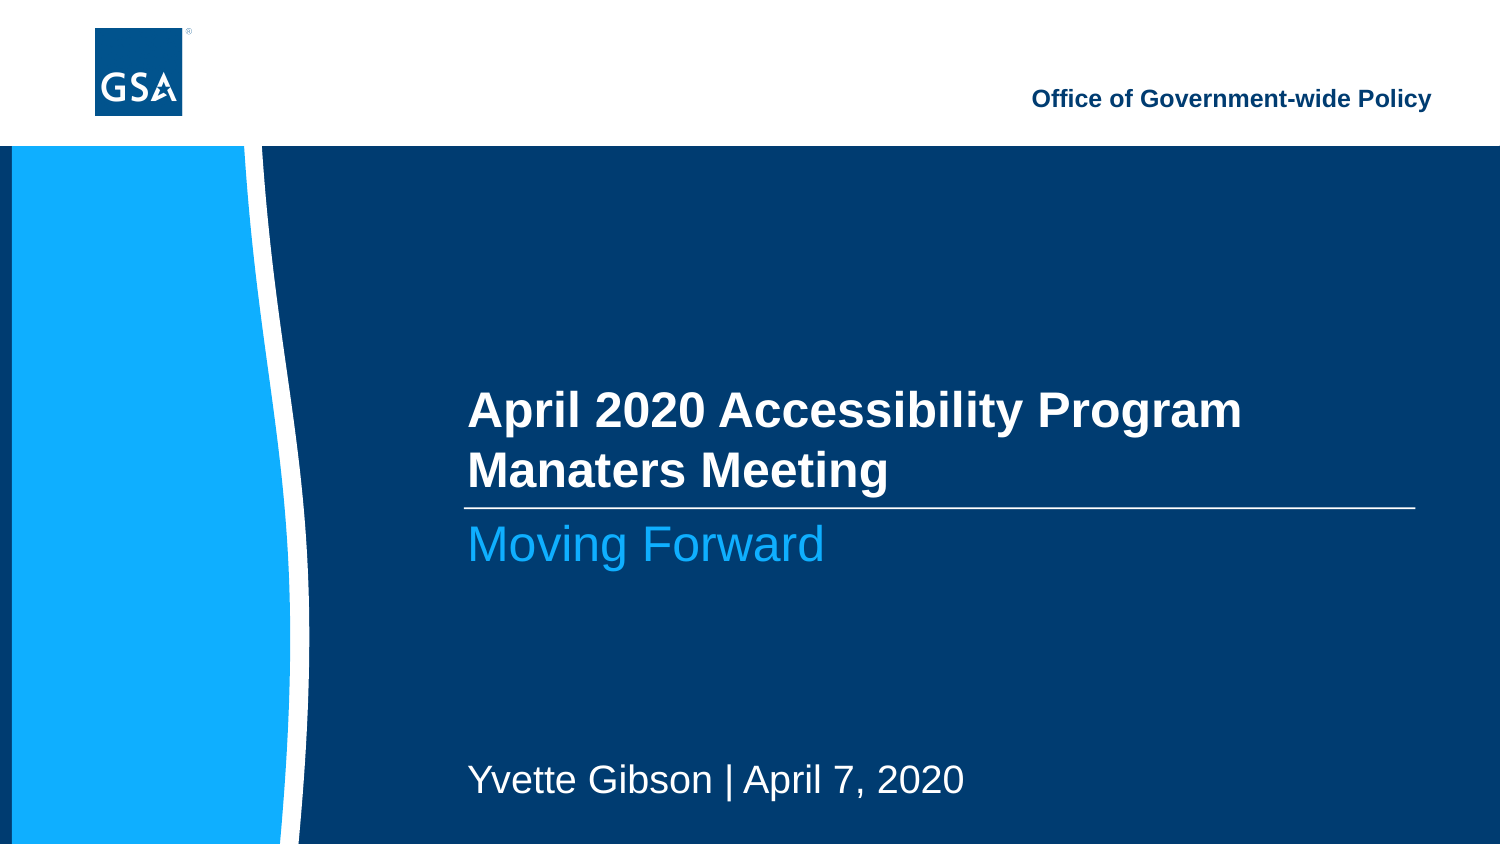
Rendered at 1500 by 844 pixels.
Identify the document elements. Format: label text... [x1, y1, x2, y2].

title Moving Forward [452, 496, 1410, 614]
picture [95, 28, 192, 116]
title April 2020 Accessibility Program Manaters Meeting [452, 362, 1410, 427]
subtitle Yvette Gibson | April 7, 2020 [452, 743, 1410, 817]
